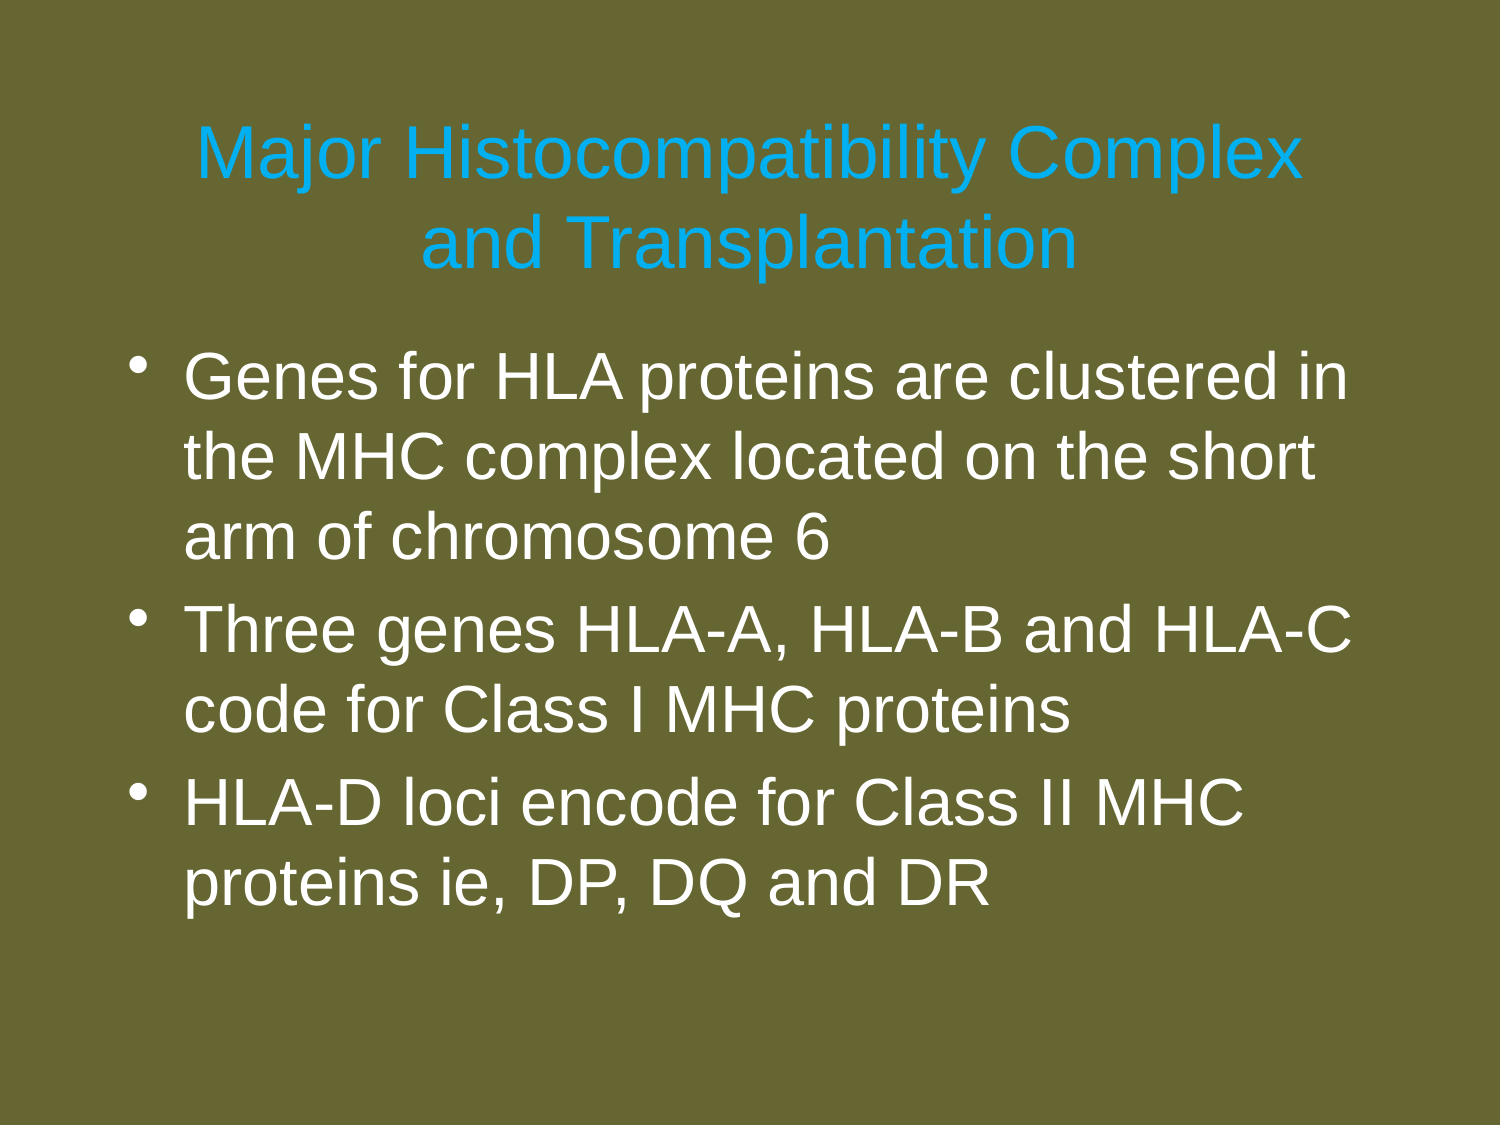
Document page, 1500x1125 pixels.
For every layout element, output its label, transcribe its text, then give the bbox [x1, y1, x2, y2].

title Major Histocompatibility Complex and Transplantation [112, 99, 1388, 288]
list Genes for HLA proteins are clustered in the MHC complex located on the short arm of chromosome 6 Three genes HLA-A, HLA-B and HLA-C code for Class I MHC proteins HLA-D loci encode for Class II MHC proteins ie, DP, DQ and DR [112, 324, 1388, 1001]
